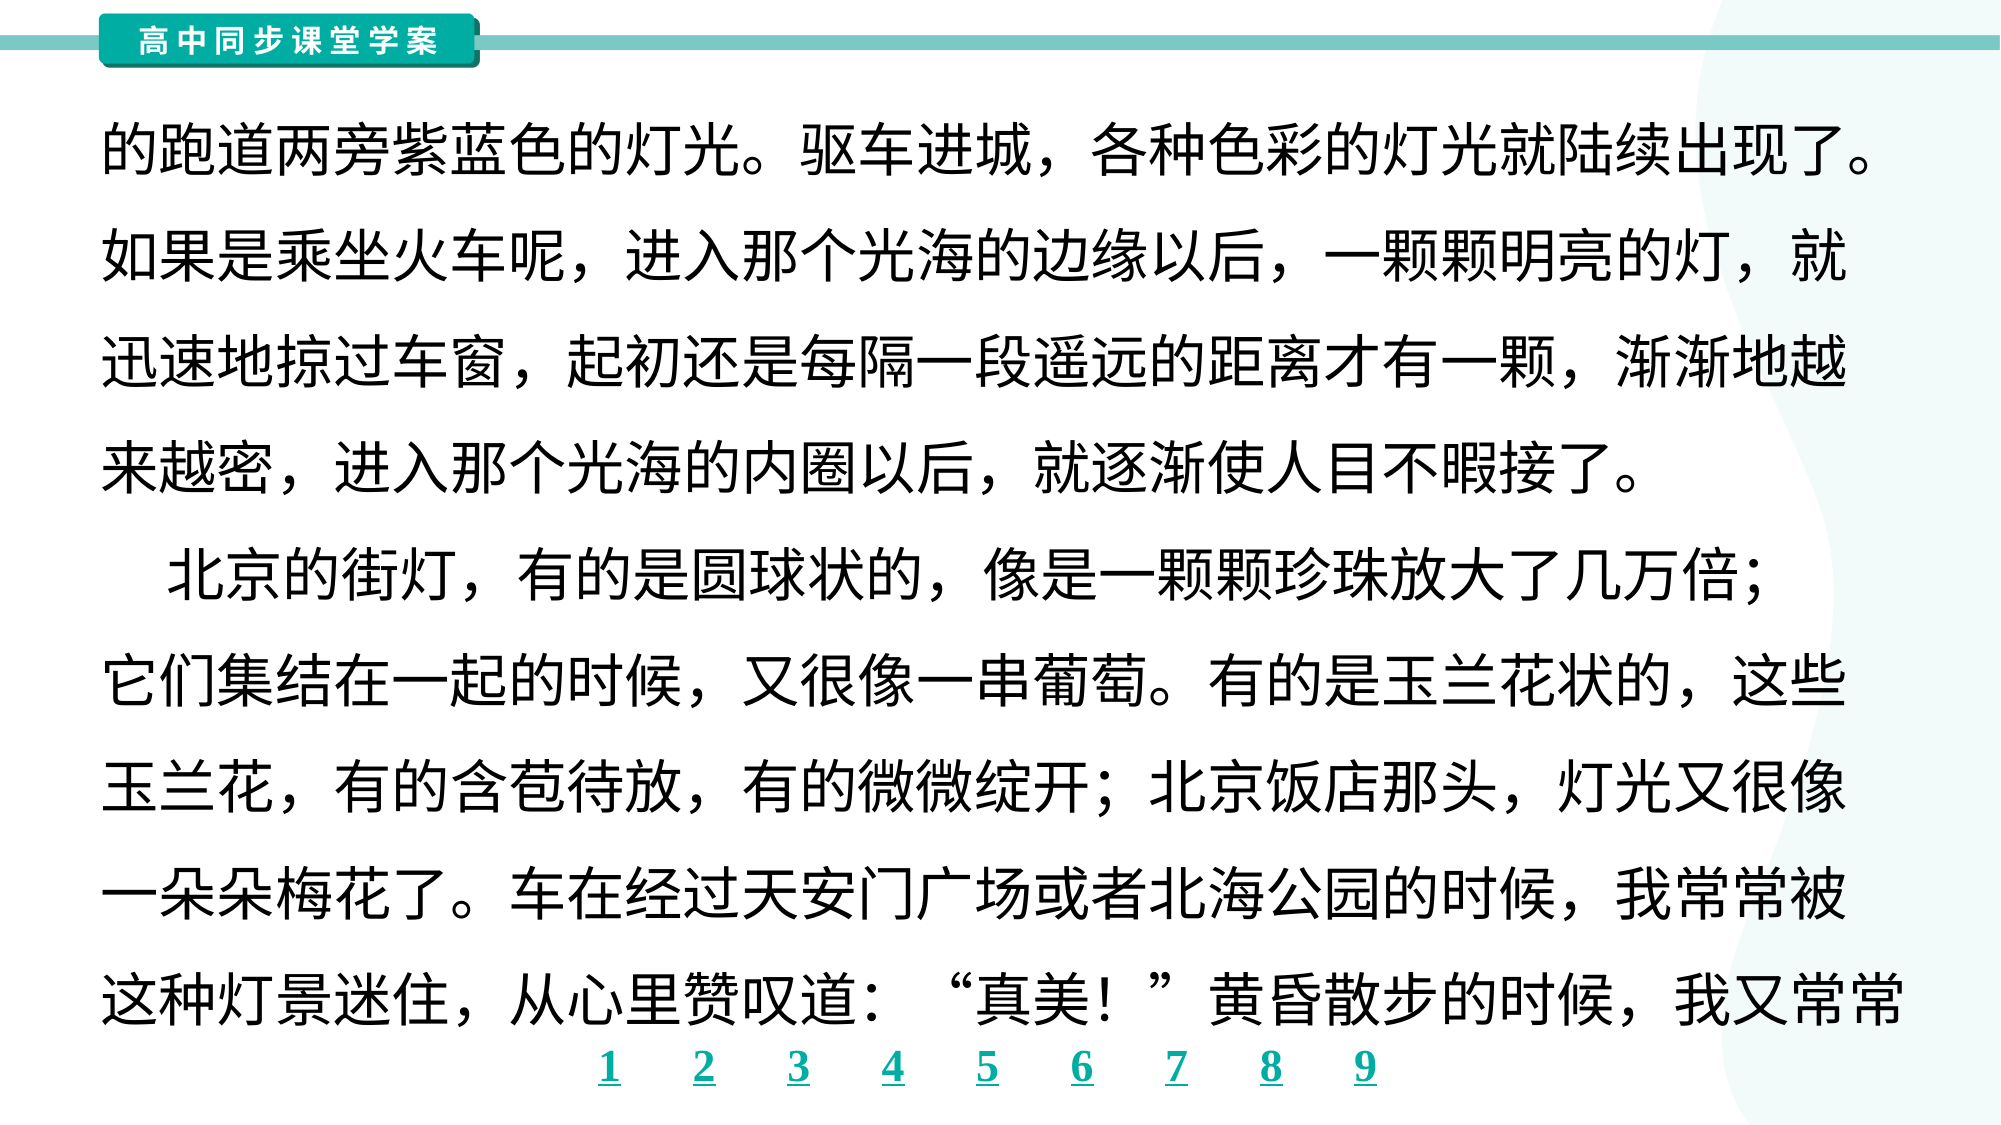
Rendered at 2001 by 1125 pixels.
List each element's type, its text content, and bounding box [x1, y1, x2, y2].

picture [0, 0, 2000, 1125]
text_box 的跑道两旁紫蓝色的灯光。驱车进城，各种色彩的灯光就陆续出现了。 如果是乘坐火车呢，进入那个光海的边缘以后，一颗颗明亮的灯，就 迅速地掠过车窗，起初还是每隔一段遥远的距离才有一颗，渐渐地越 来越密，进入那个光海的内圈以后，就逐渐使人目不暇接了。 北京的街灯，有的是圆球状的，像是一颗颗珍珠放大了几万倍； 它们集结在一起的时候，又很像一串葡萄。有的是玉兰花状的，这些 玉兰花，有的含苞待放，有的微微绽开；北京饭店那头，灯光又很像 一朵朵梅花了。车在经过天安门广场或者北海公园的时候，我常常被 这种灯景迷住，从心里赞叹道：“真美！”黄昏散步的时候，我又常常 [100, 76, 1899, 1033]
